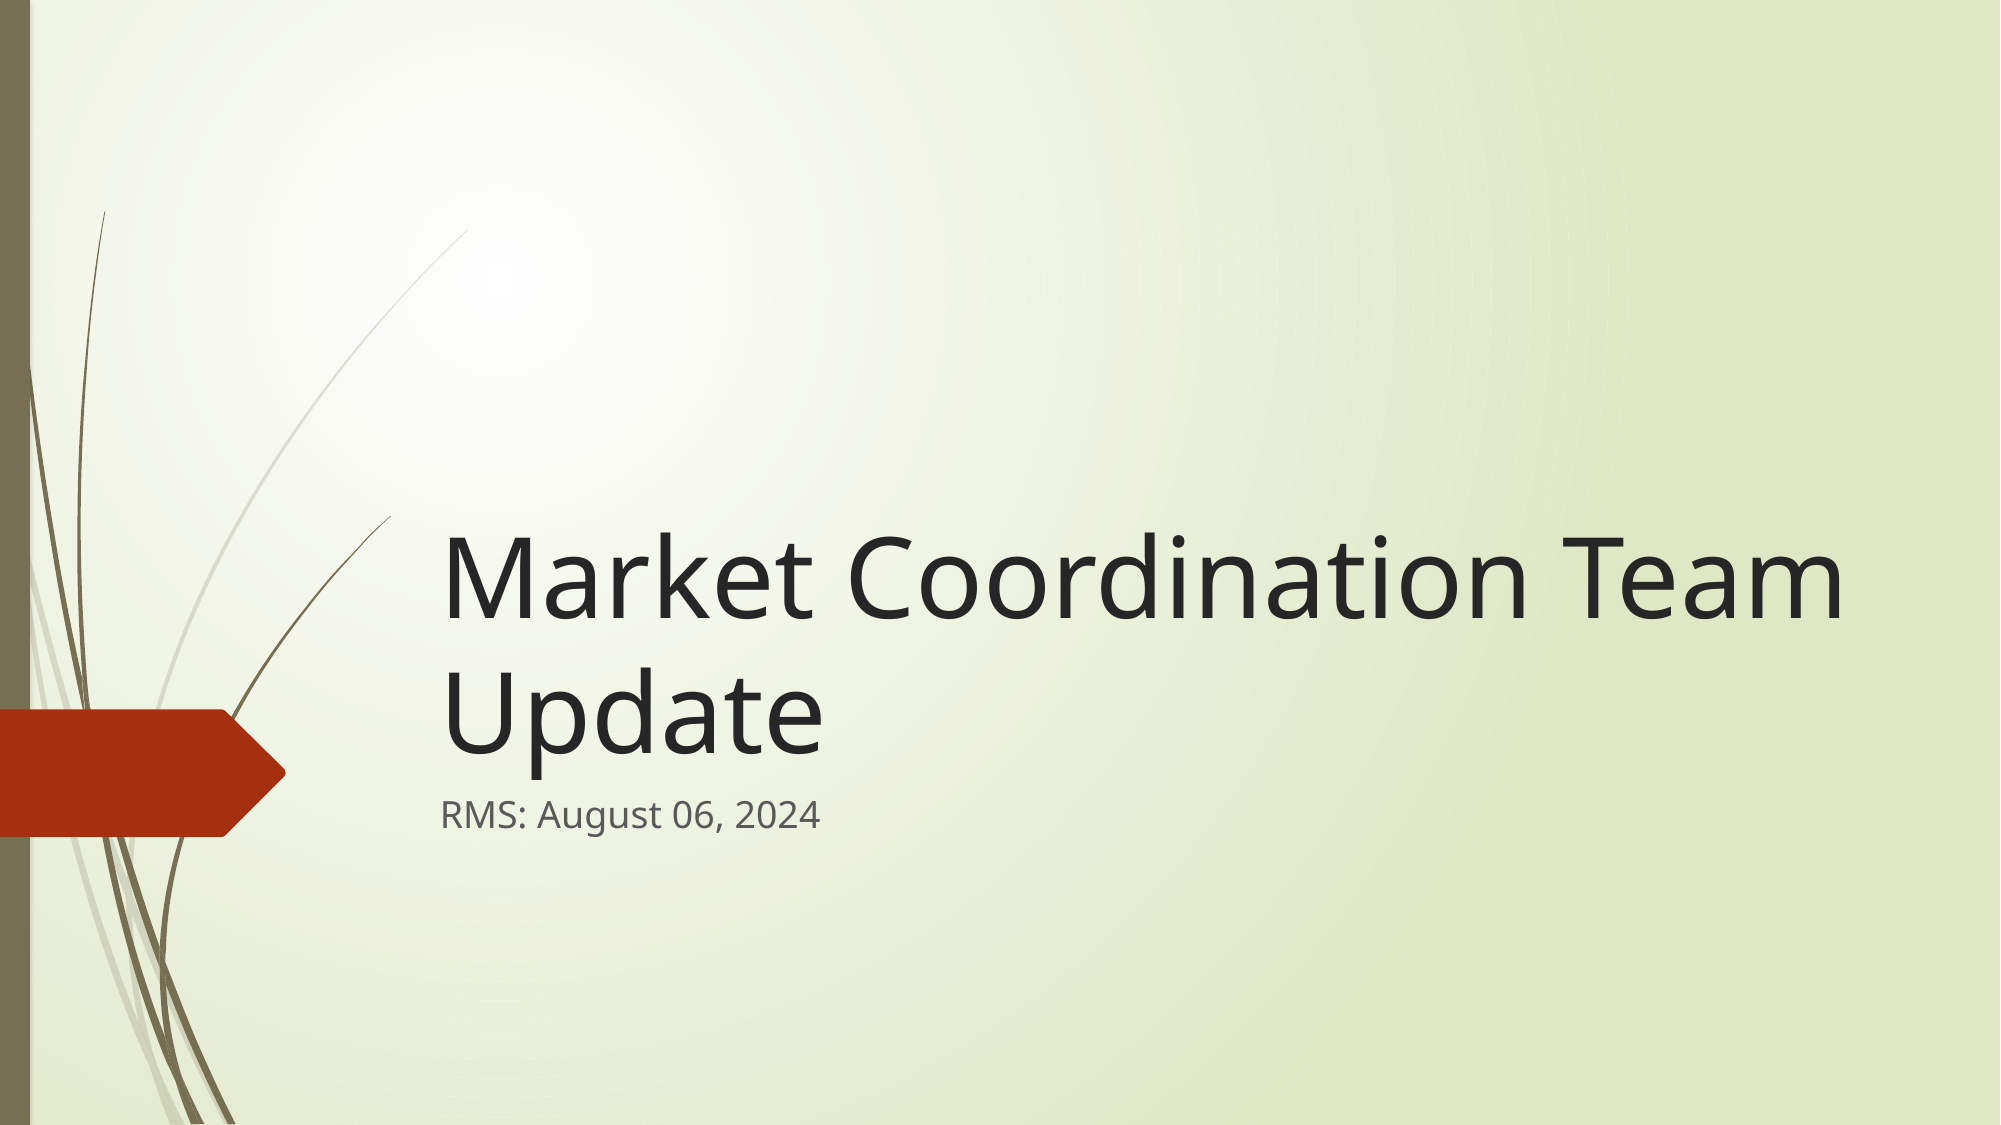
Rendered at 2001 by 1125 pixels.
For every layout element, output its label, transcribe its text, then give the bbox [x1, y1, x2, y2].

title Market Coordination Team Update [424, 412, 1888, 783]
subtitle RMS: August 06, 2024 [424, 783, 1888, 969]
